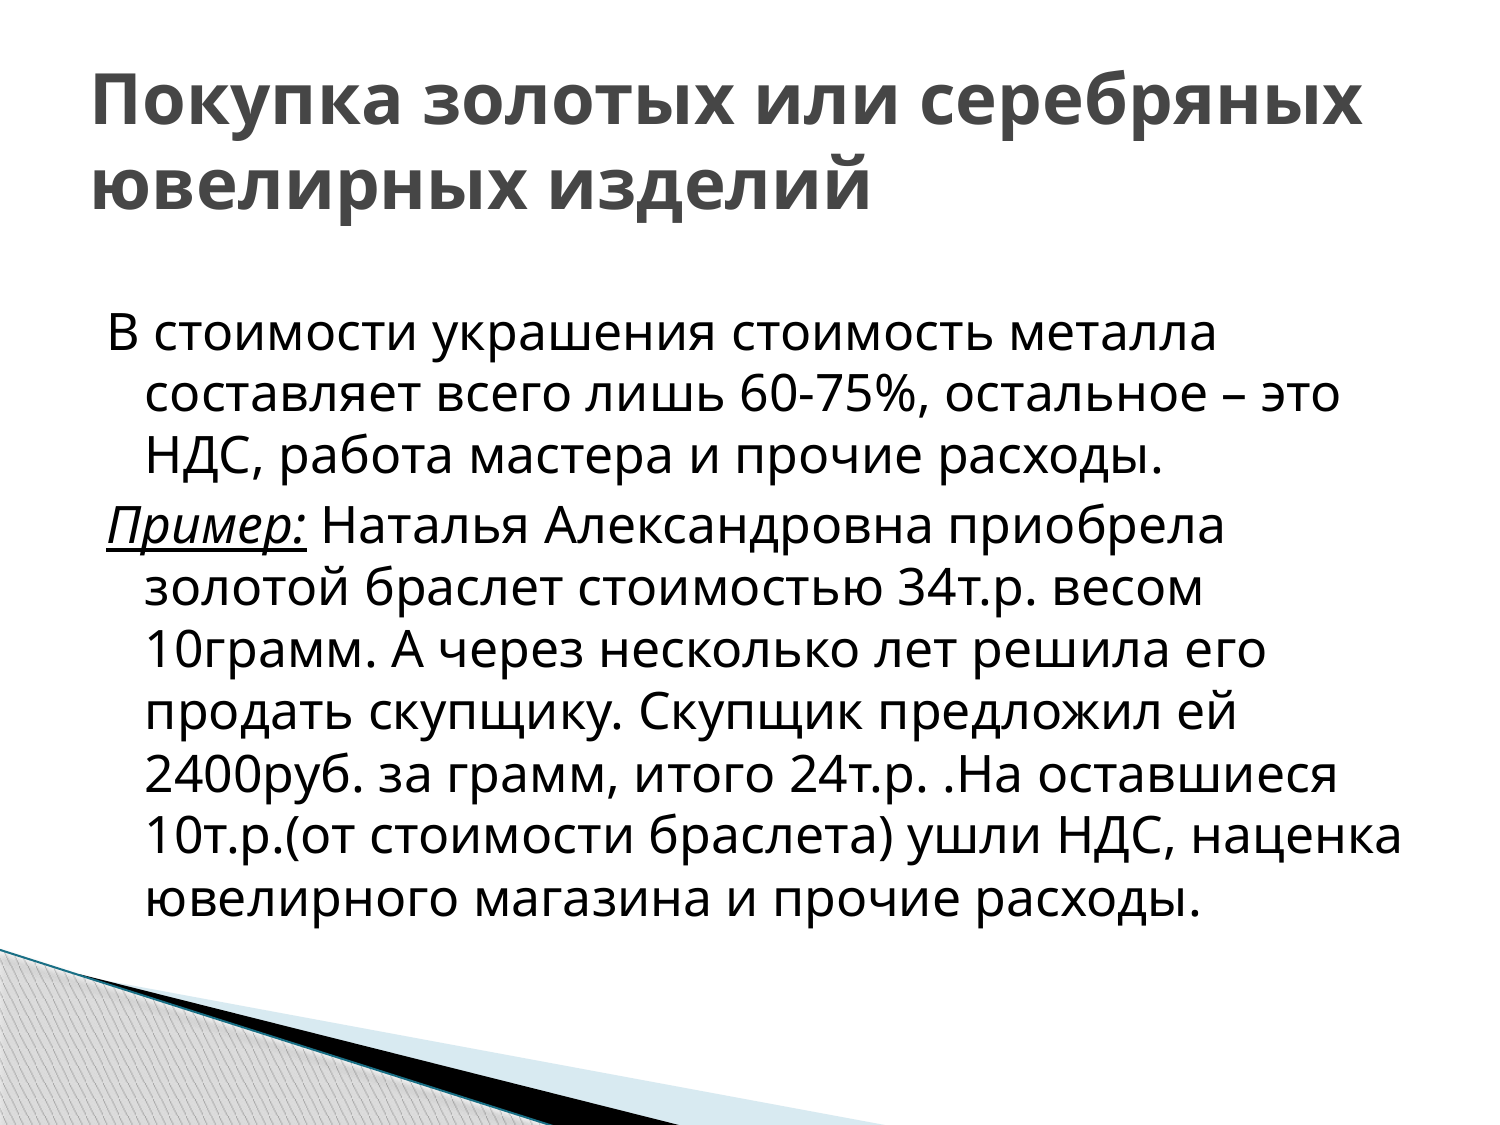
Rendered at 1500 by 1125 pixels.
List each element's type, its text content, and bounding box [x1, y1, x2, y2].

list В стоимости украшения стоимость металла составляет всего лишь 60-75%, остальное – это НДС, работа мастера и прочие расходы. Пример: Наталья Александровна приобрела золотой браслет стоимостью 34т.р. весом 10грамм. А через несколько лет решила его продать скупщику. Скупщик предложил ей 2400руб. за грамм, итого 24т.р. .На оставшиеся 10т.р.(от стоимости браслета) ушли НДС, наценка ювелирного магазина и прочие расходы. [75, 290, 1425, 986]
title Покупка золотых или серебряных ювелирных изделий [75, 45, 1425, 233]
